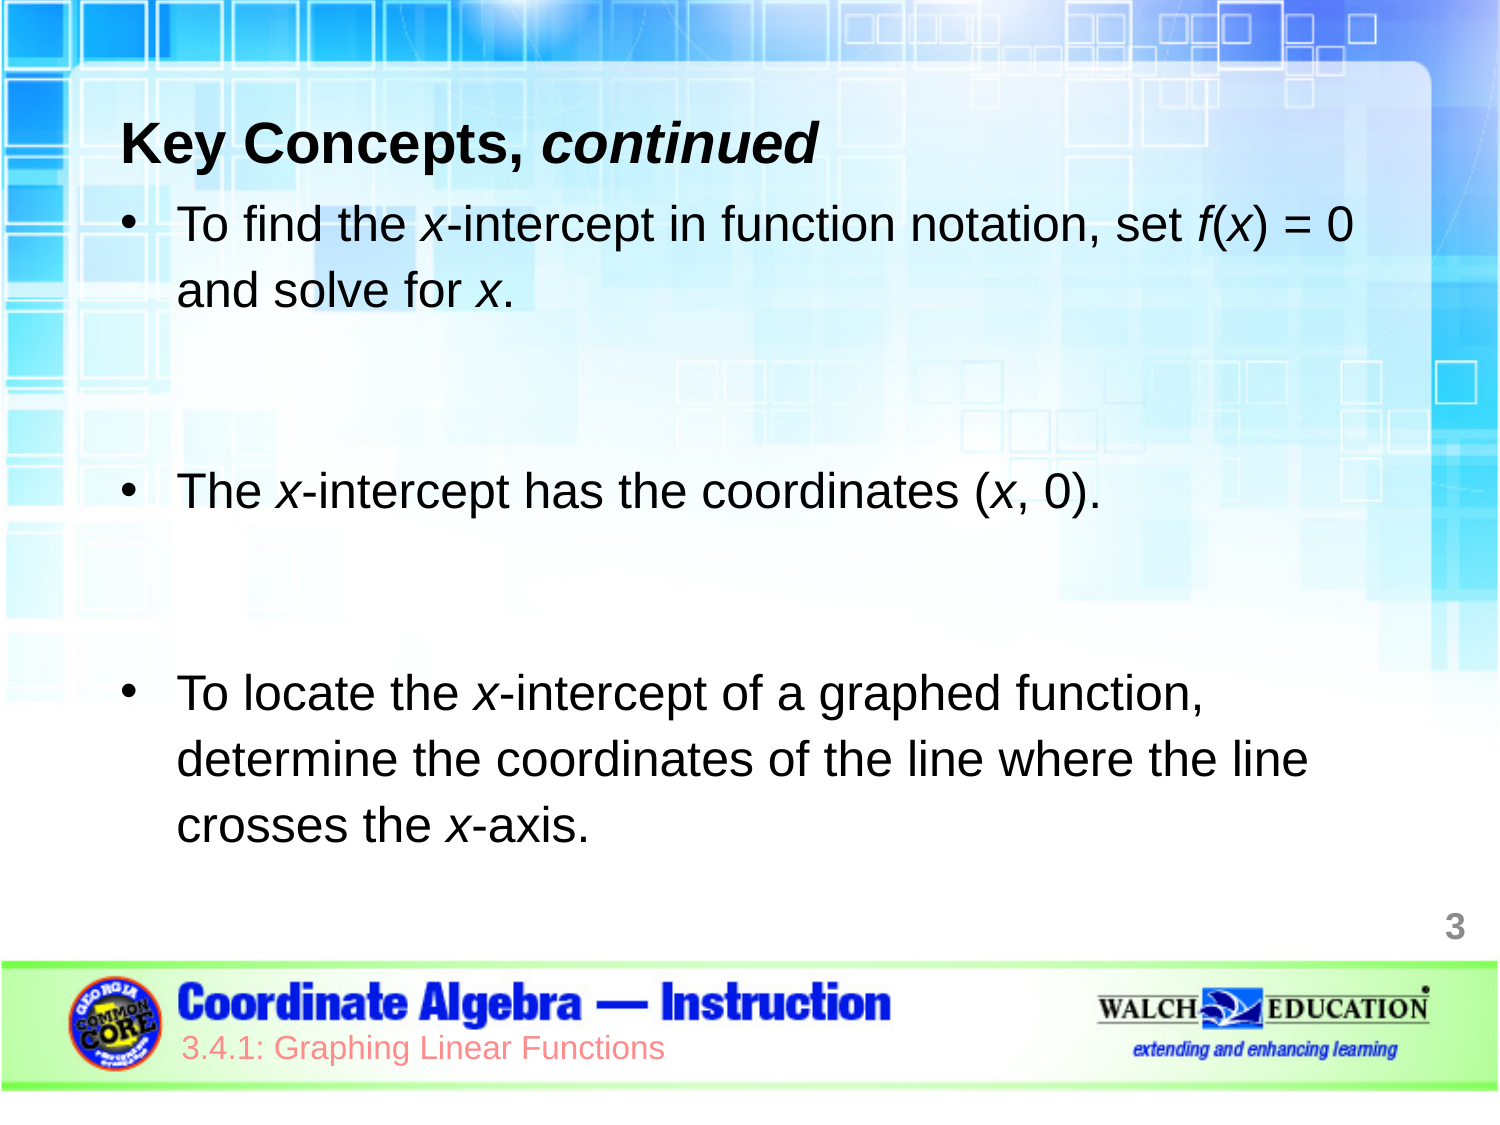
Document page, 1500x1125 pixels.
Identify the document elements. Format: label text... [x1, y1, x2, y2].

footer 3.4.1: Graphing Linear Functions [166, 1024, 1080, 1069]
subtitle Key Concepts, continued To find the x-intercept in function notation, set f(x) = 0 and solve for x. The x-intercept has the coordinates (x, 0). To locate the x-intercept of a graphed function, determine the coordinates of the line where the line crosses the x-axis. [105, 97, 1413, 918]
slide_number 3 [1361, 901, 1481, 949]
picture [1, 0, 1500, 1091]
